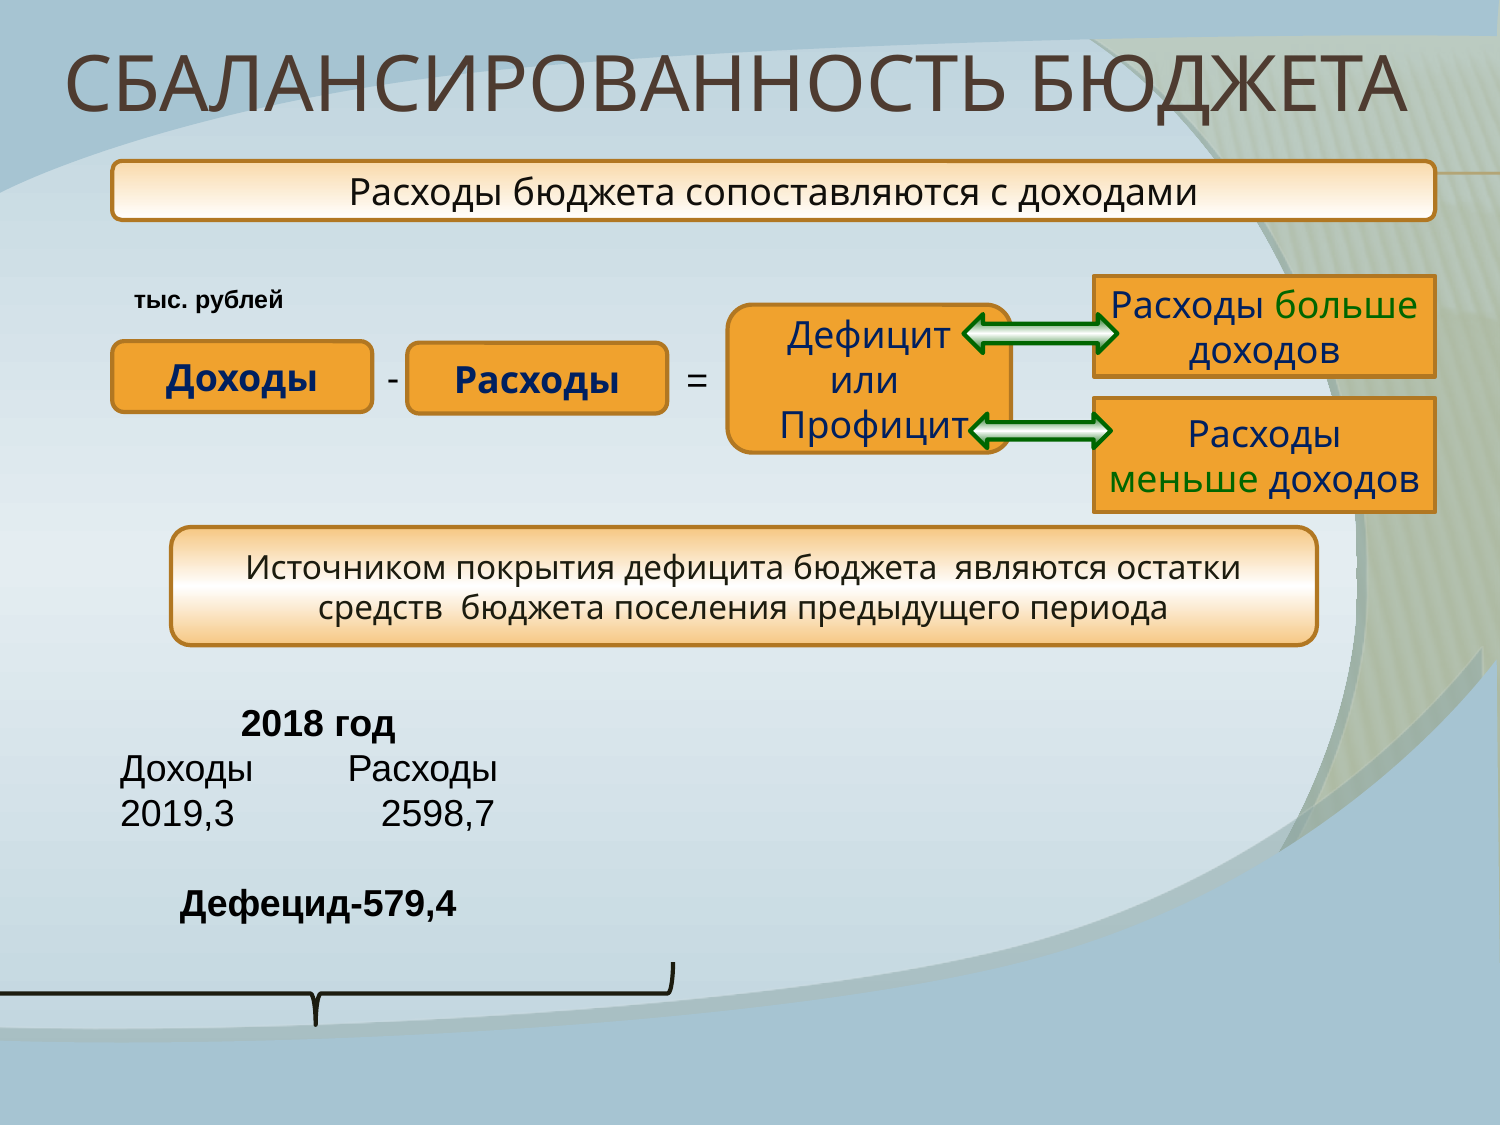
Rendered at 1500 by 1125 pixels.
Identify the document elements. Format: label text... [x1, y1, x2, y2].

text_box - [372, 346, 431, 407]
text_box [961, 312, 1120, 356]
text_box Расходы больше доходов [1092, 274, 1437, 379]
text_box Расходы [406, 340, 670, 416]
text_box Доходы [110, 339, 373, 415]
text_box = [671, 348, 731, 409]
text_box [967, 411, 1113, 451]
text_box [105, 691, 531, 1067]
text_box Источником покрытия дефицита бюджета являются остатки средств бюджета поселения предыдущего периода [168, 524, 1320, 648]
text_box тыс. рублей [118, 276, 313, 321]
text_box [820, 333, 880, 394]
title Сбалансированность бюджета [1, 0, 1472, 161]
text_box Дефицит или Профицит [725, 302, 1014, 455]
text_box Расходы бюджета сопоставляются с доходами [110, 158, 1438, 223]
text_box Расходы меньше доходов [1092, 396, 1437, 514]
